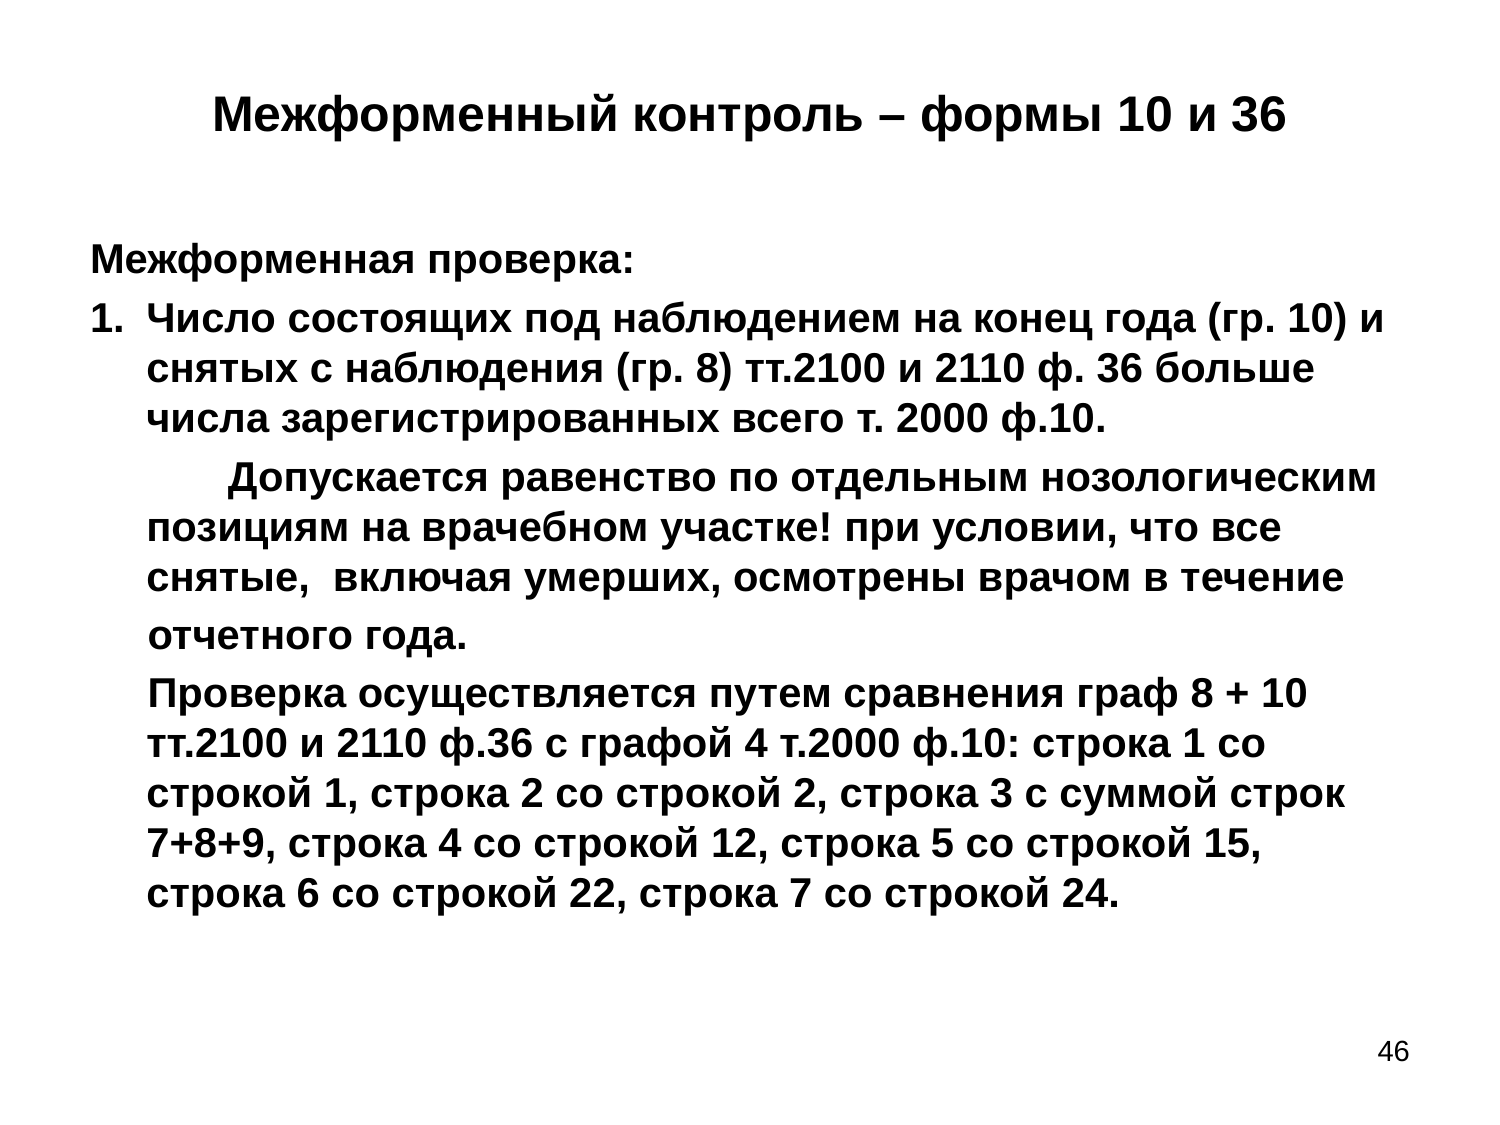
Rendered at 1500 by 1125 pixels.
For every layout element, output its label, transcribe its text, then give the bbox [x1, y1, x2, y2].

title Межформенный контроль – формы 10 и 36 [74, 37, 1426, 187]
slide_number 46 [1074, 1024, 1425, 1103]
list Межформенная проверка: Число состоящих под наблюдением на конец года (гр. 10) и снятых с наблюдения (гр. 8) тт.2100 и 2110 ф. 36 больше числа зарегистрированных всего т. 2000 ф.10. Допускается равенство по отдельным нозологическим позициям на врачебном участке! при условии, что все снятые, включая умерших, осмотрены врачом в течение отчетного года. Проверка осуществляется путем сравнения граф 8 + 10 тт.2100 и 2110 ф.36 с графой 4 т.2000 ф.10: строка 1 со строкой 1, строка 2 со строкой 2, строка 3 с суммой строк 7+8+9, строка 4 со строкой 12, строка 5 со строкой 15, строка 6 со строкой 22, строка 7 со строкой 24. [74, 229, 1426, 1021]
